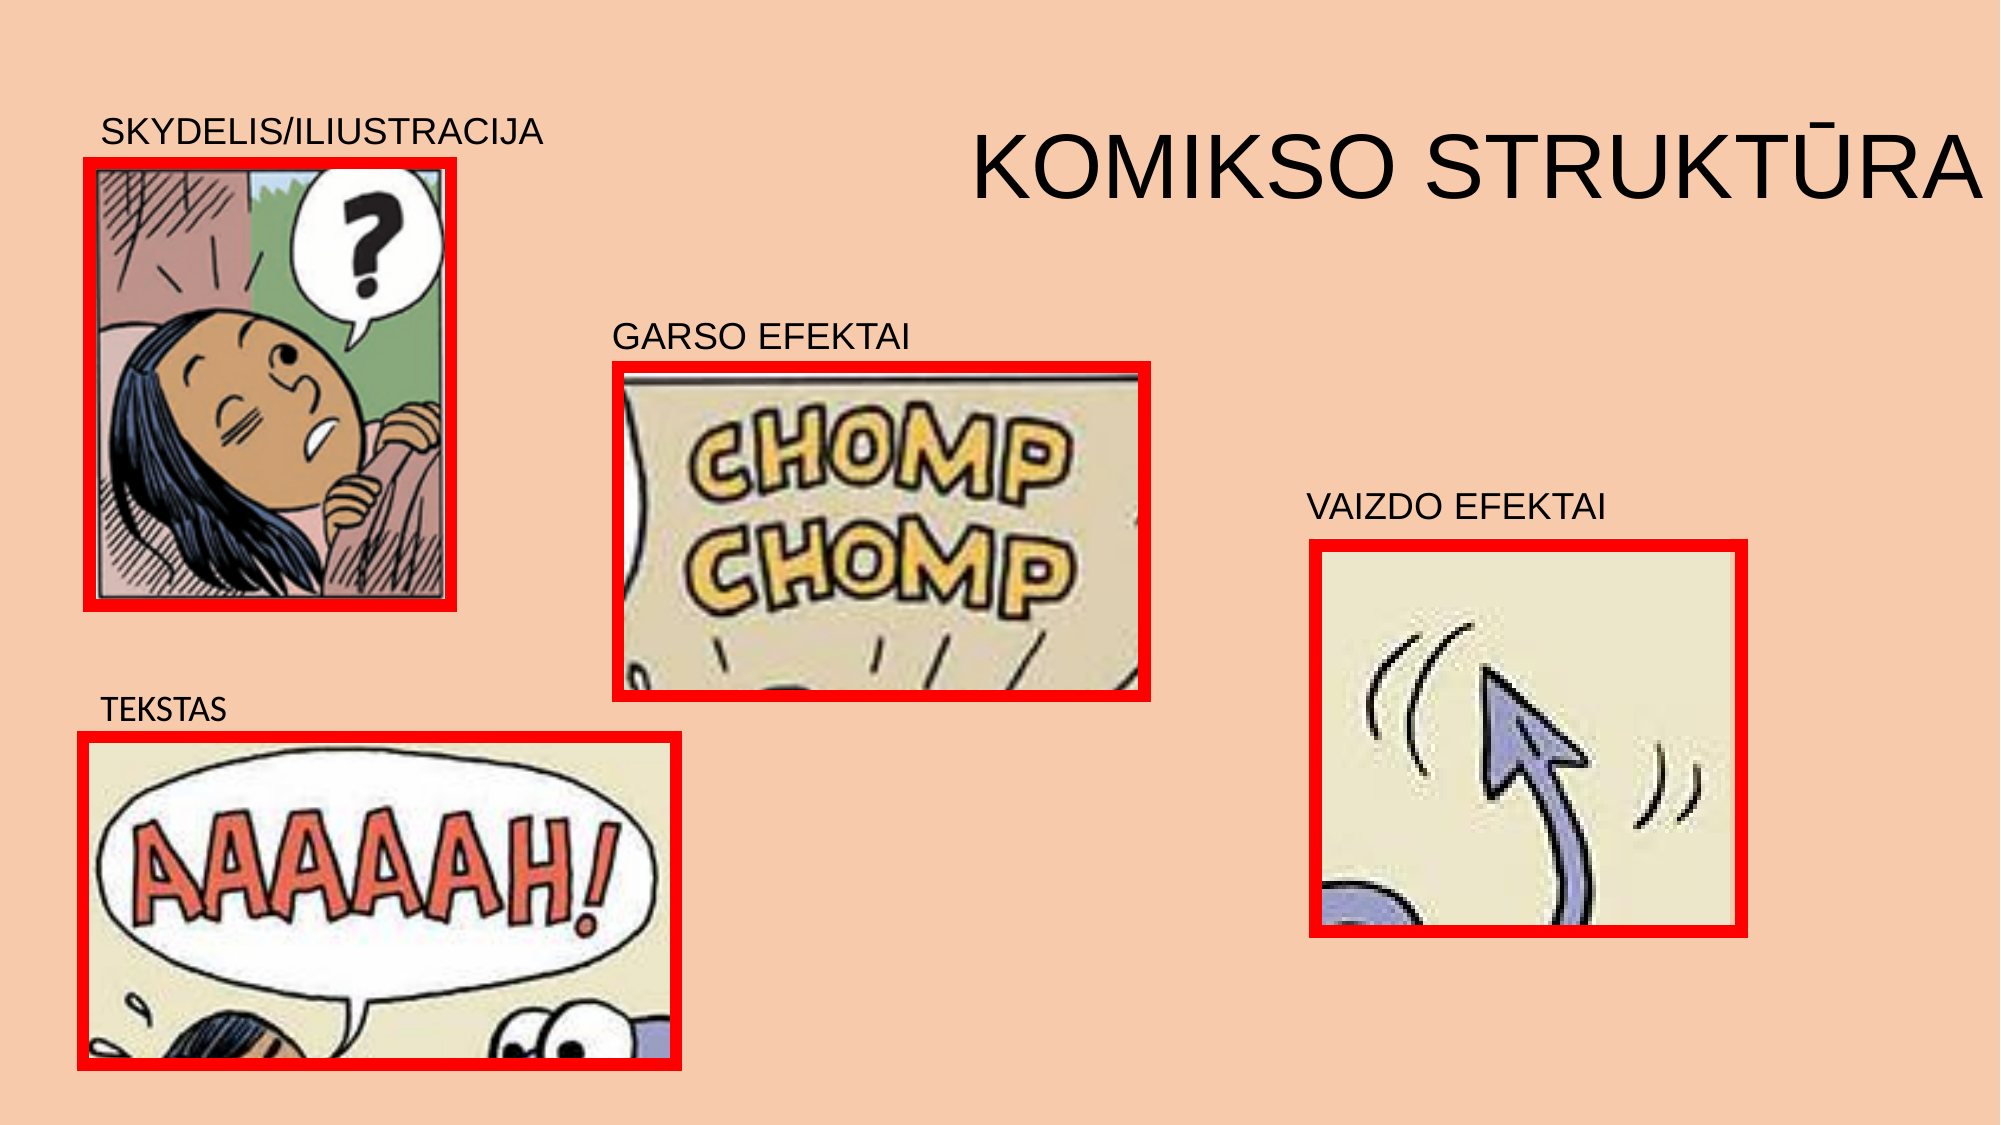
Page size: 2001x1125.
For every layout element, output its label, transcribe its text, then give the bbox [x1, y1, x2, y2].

picture [1313, 538, 1742, 929]
text_box GARSO EFEKTAI [596, 304, 1024, 365]
text_box VAIZDO EFEKTAI [1291, 474, 1719, 535]
text_box SKYDELIS/ILIUSTRACIJA [85, 99, 618, 160]
picture [85, 738, 681, 1064]
picture [87, 158, 450, 606]
text_box TEKSTAS [85, 676, 513, 737]
picture [617, 366, 1145, 697]
title KOMIKSO STRUKTŪRA [0, 59, 2000, 278]
